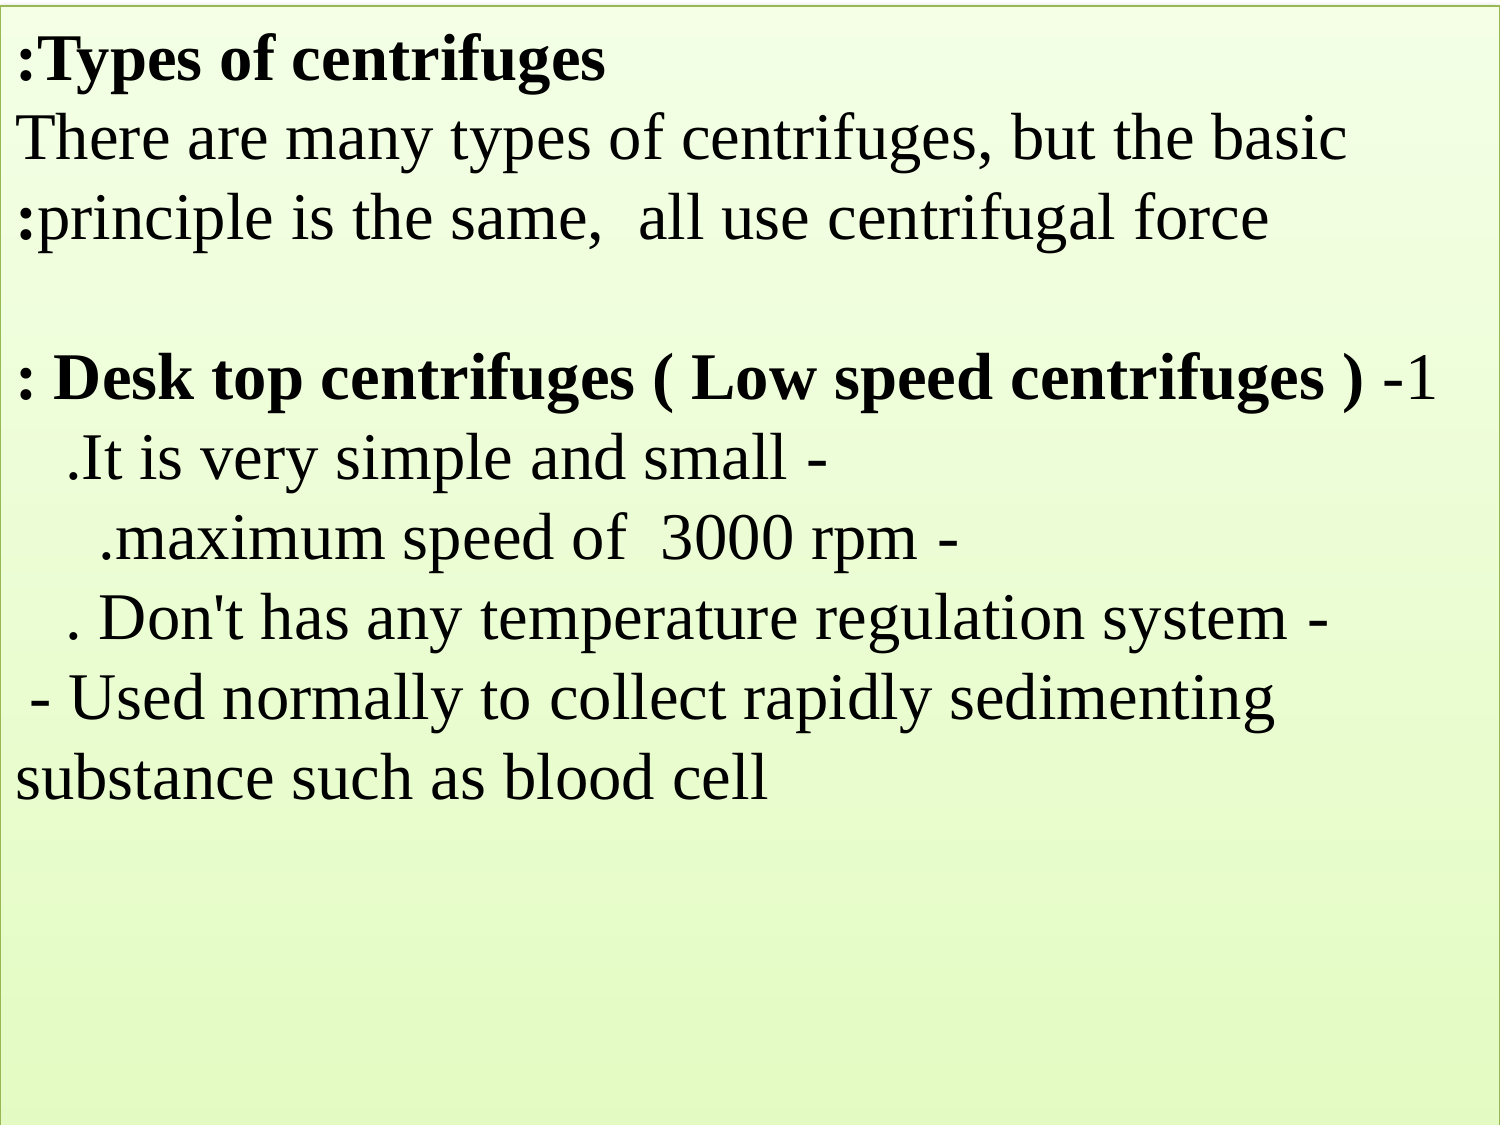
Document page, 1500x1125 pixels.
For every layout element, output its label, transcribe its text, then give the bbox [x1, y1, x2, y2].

text_box Types of centrifuges: There are many types of centrifuges, but the basic principle is the same, all use centrifugal force: 1- Desk top centrifuges ( Low speed centrifuges ) : - It is very simple and small. - maximum speed of 3000 rpm. - Don't has any temperature regulation system . - Used normally to collect rapidly sedimenting substance such as blood cell [0, 5, 1500, 1125]
